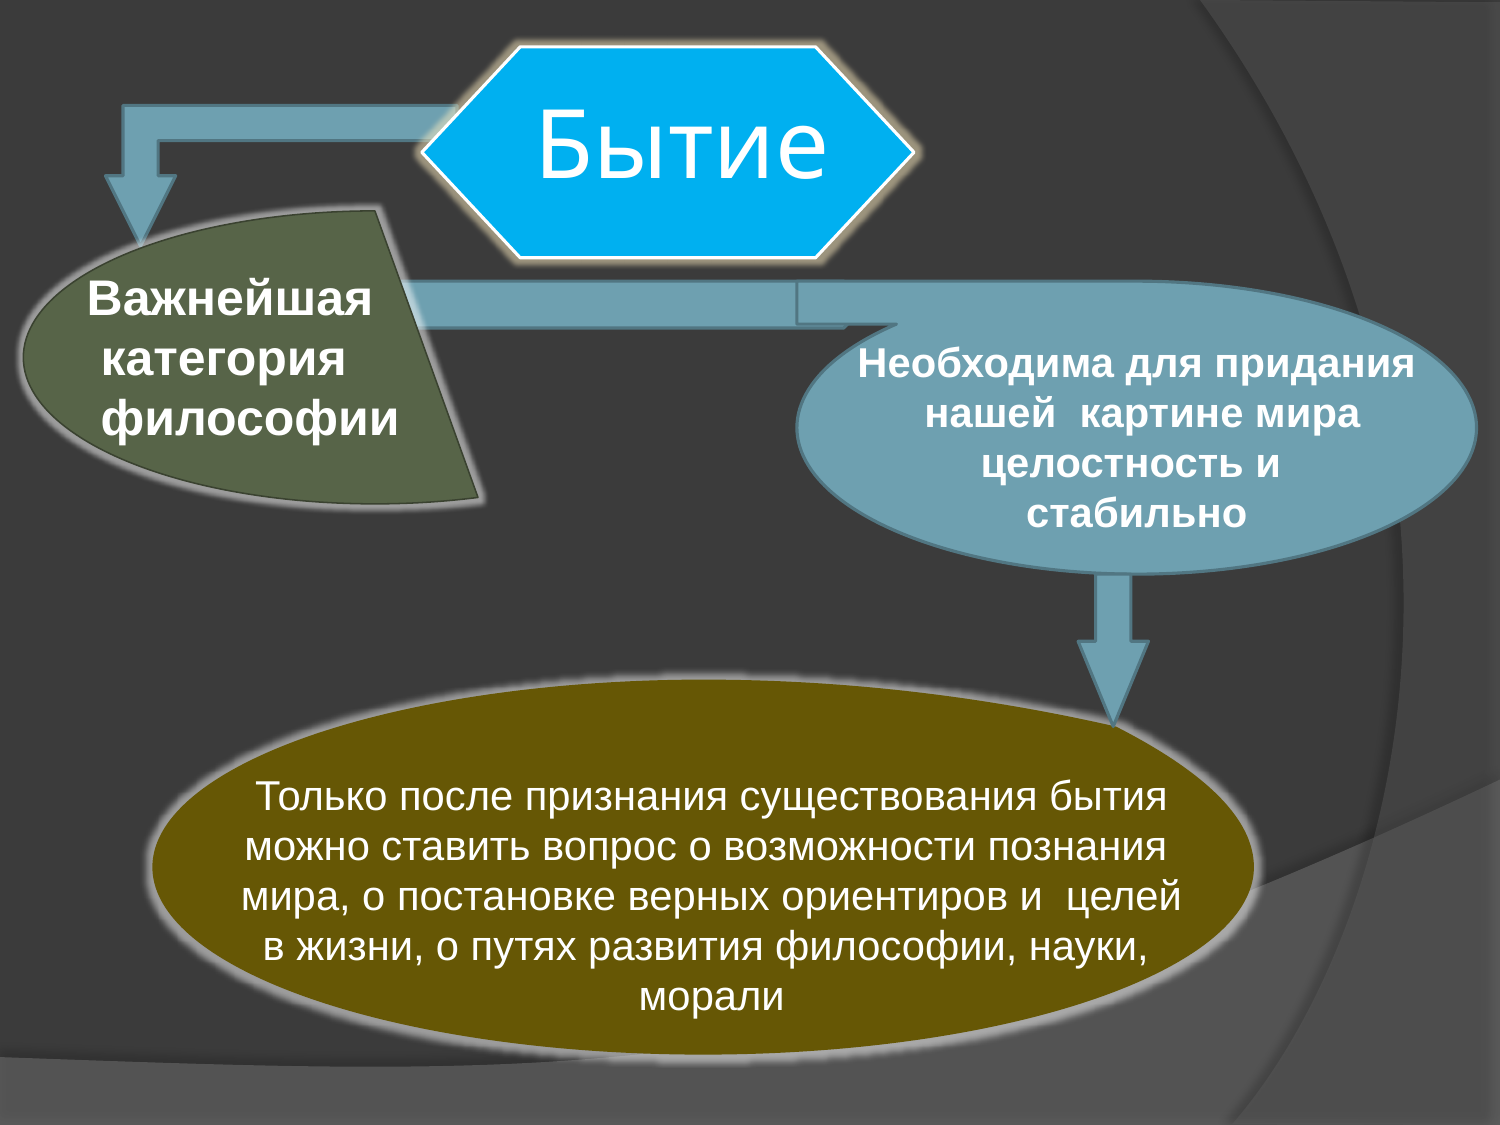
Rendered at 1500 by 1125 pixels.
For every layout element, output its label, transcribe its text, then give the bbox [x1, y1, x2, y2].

text_box [249, 679, 1176, 761]
text_box [415, 279, 848, 330]
text_box [420, 45, 839, 260]
text_box Только после признания существования бытия можно ставить вопрос о возможности познания мира, о постановке верных ориентиров и целей в жизни, о путях развития философии, науки, морали [226, 761, 1198, 1077]
text_box [1454, 372, 1479, 483]
text_box [104, 103, 451, 239]
text_box [116, 210, 393, 257]
text_box Необходима для придания нашей картине мира целостность и стабильно [820, 328, 1454, 543]
text_box [1198, 777, 1254, 950]
text_box [1076, 572, 1150, 729]
text_box [152, 773, 226, 961]
title Бытие [527, 46, 1196, 235]
text_box Важнейшая категория философии [71, 257, 415, 453]
text_box [795, 372, 820, 484]
text_box [22, 282, 71, 432]
text_box [106, 320, 479, 505]
text_box [795, 279, 1390, 328]
text_box [922, 543, 1351, 576]
